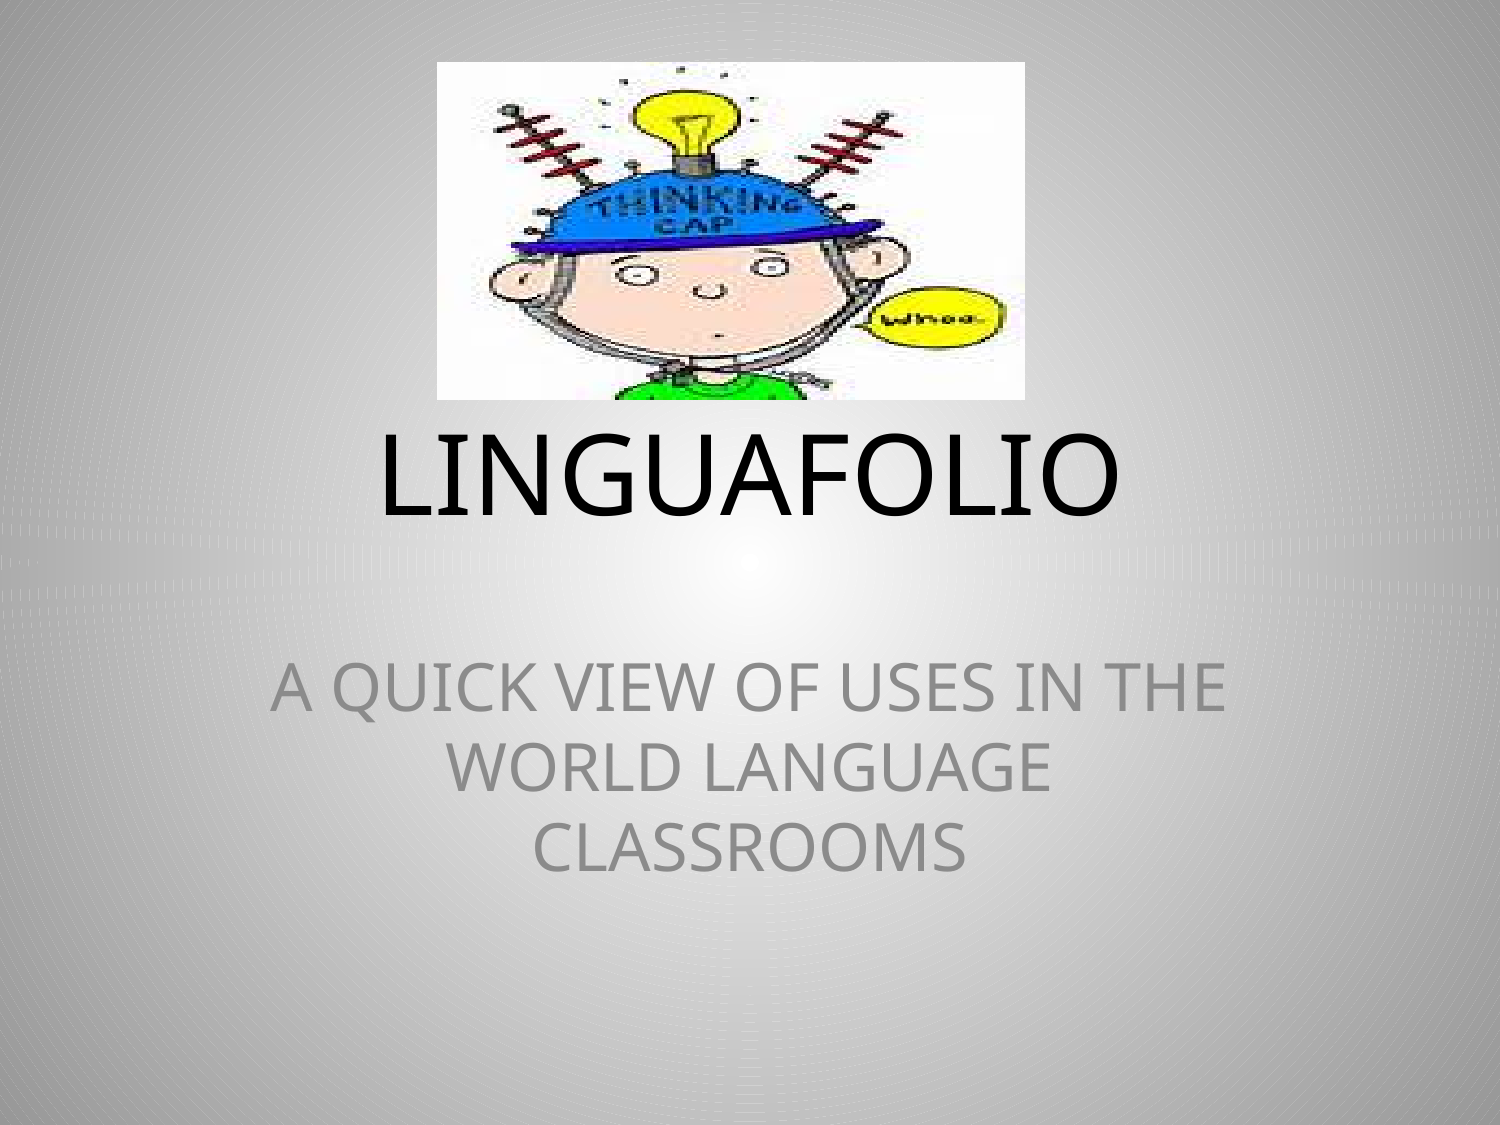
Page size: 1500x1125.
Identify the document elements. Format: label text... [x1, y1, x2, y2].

subtitle A QUICK VIEW OF USES IN THE WORLD LANGUAGE CLASSROOMS [225, 637, 1275, 925]
picture [437, 62, 1026, 401]
title LINGUAFOLIO [112, 349, 1388, 591]
